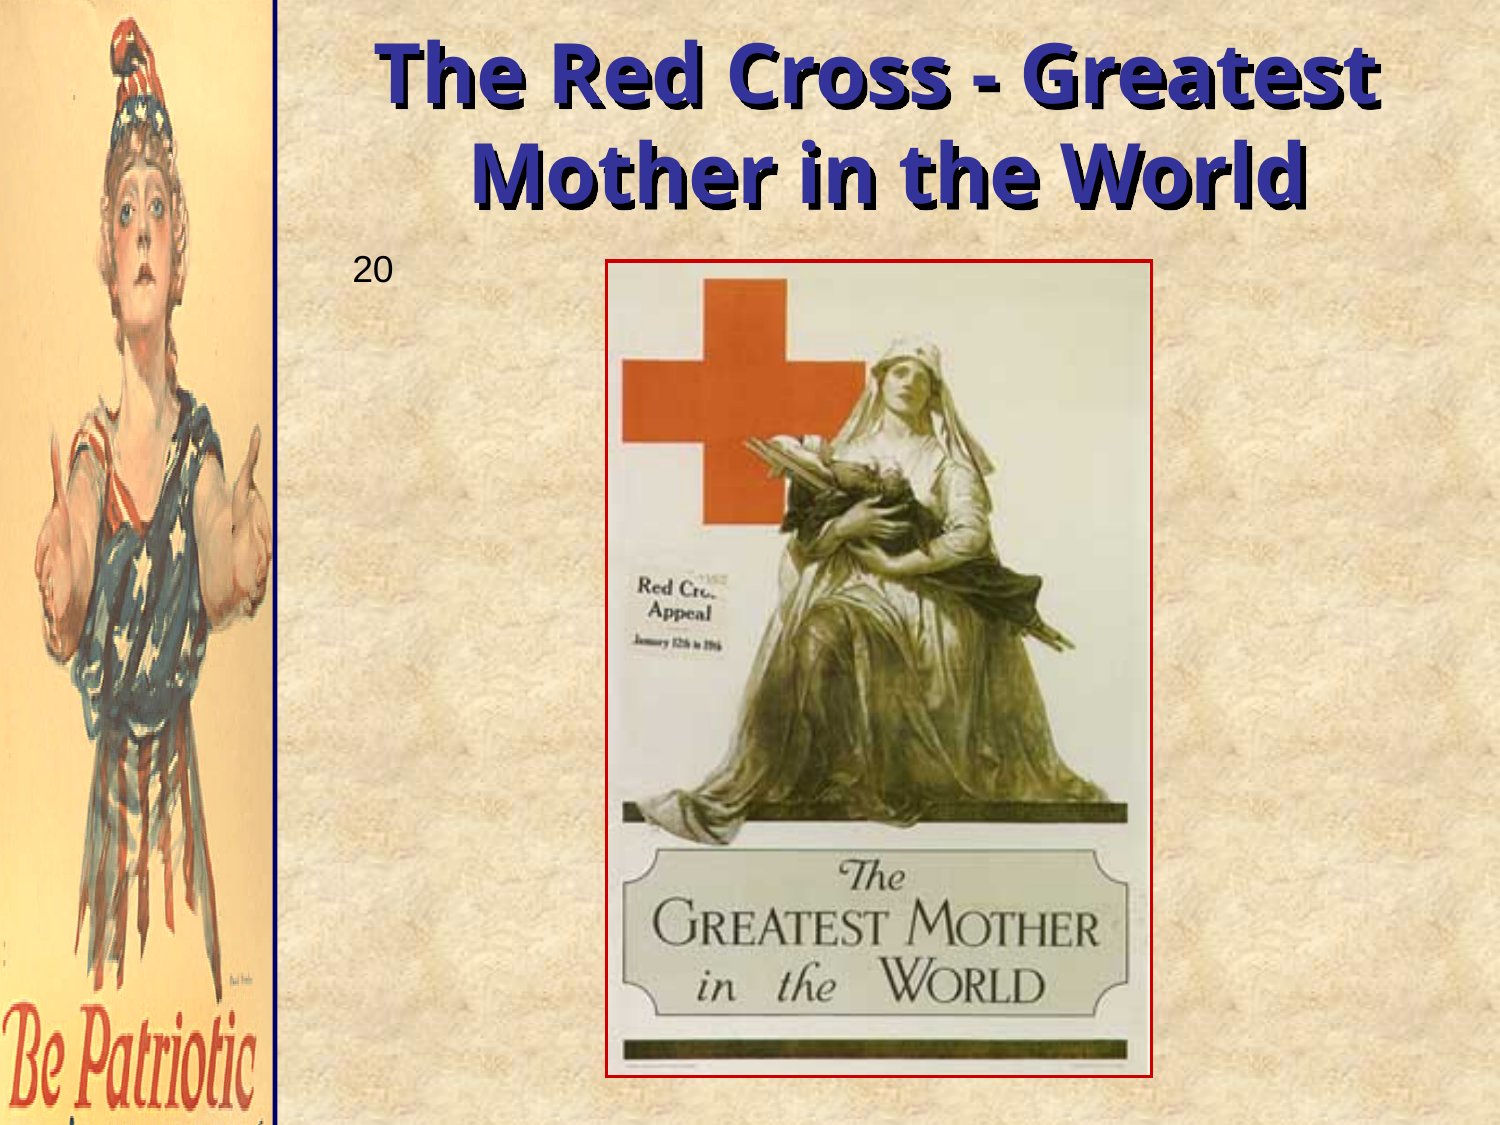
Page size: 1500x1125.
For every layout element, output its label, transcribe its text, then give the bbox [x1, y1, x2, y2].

picture [278, 0, 1500, 1125]
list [608, 262, 1151, 1076]
text_box 20 [337, 237, 475, 298]
title The Red Cross - Greatest Mother in the World [312, 12, 1463, 255]
picture [0, 0, 272, 1125]
